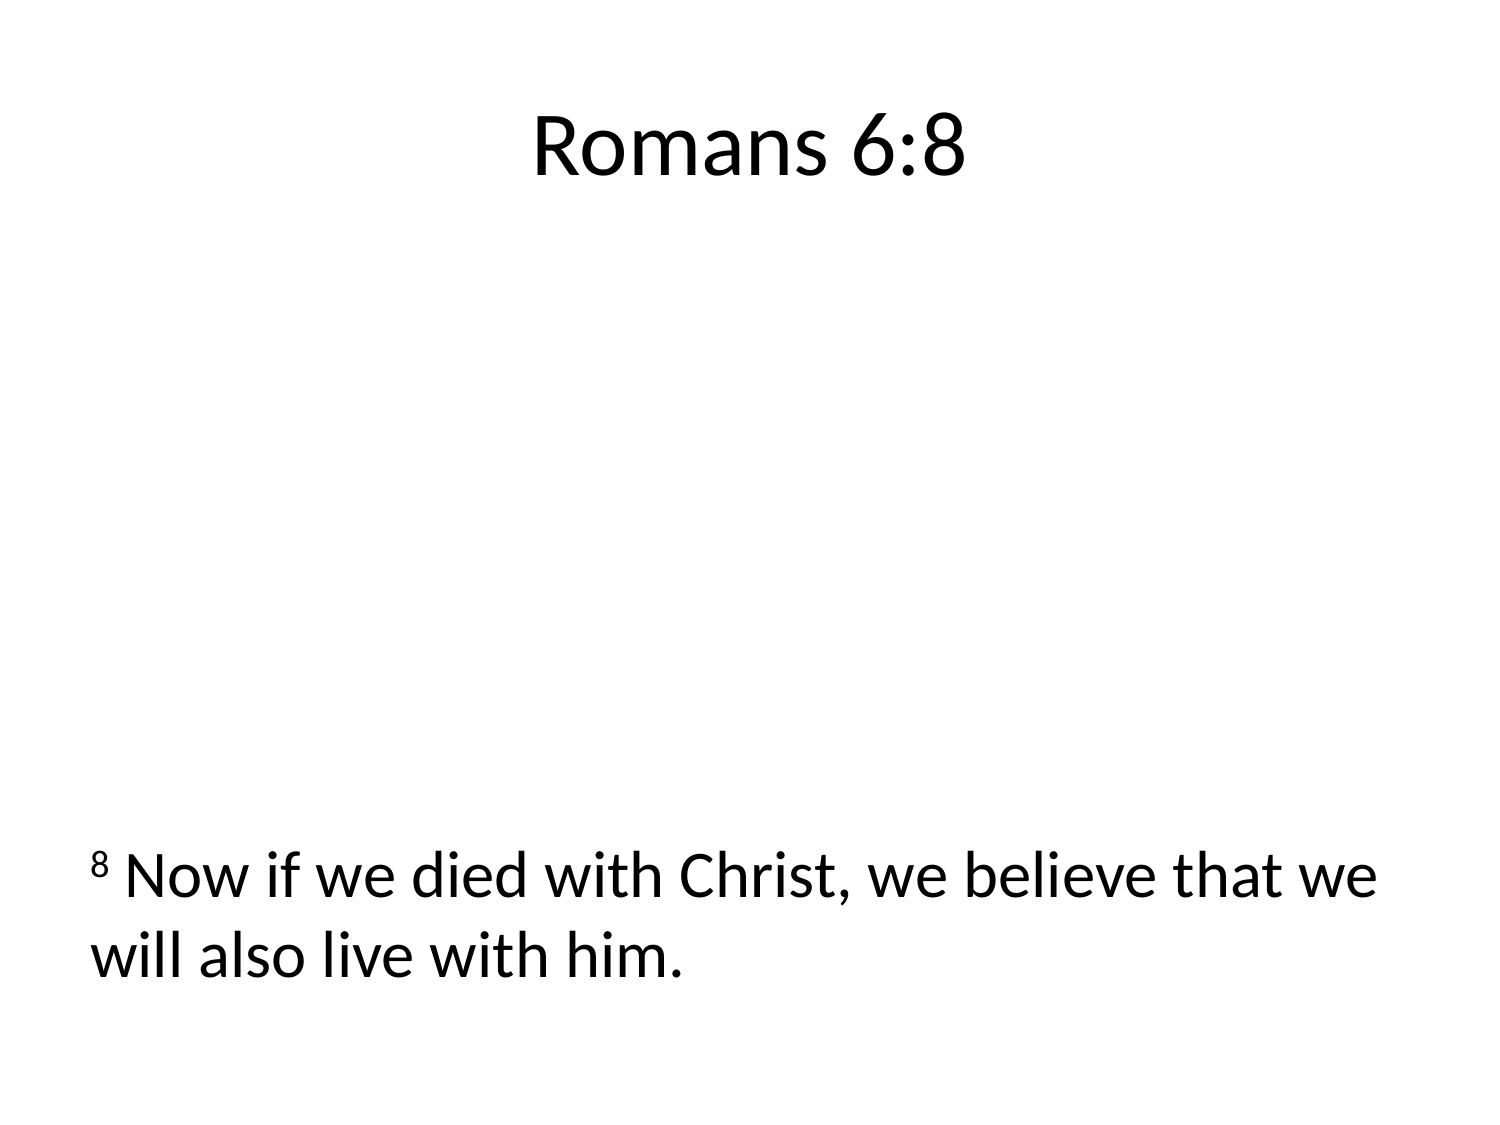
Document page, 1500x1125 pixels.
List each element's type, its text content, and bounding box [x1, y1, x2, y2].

title Romans 6:8 [75, 45, 1425, 233]
list 8 Now if we died with Christ, we believe that we will also live with him. [75, 262, 1425, 1005]
